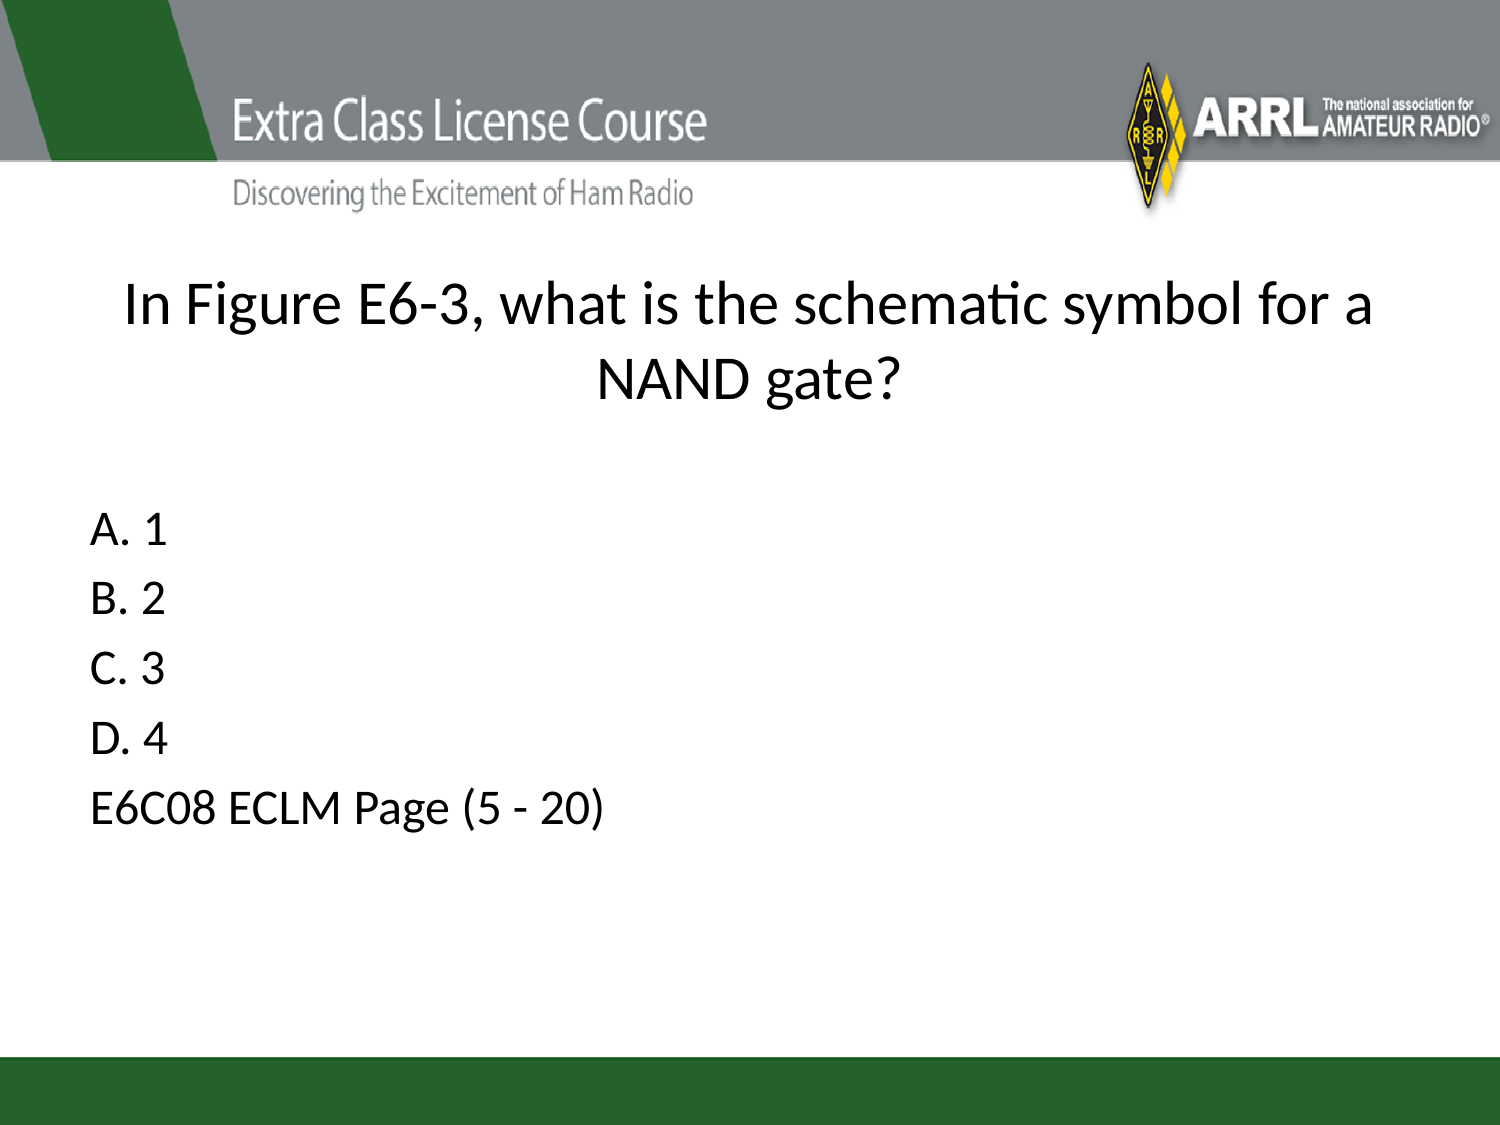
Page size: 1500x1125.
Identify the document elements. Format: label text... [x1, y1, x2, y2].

title In Figure E6-3, what is the schematic symbol for a NAND gate? [75, 254, 1425, 435]
list A. 1 B. 2 C. 3 D. 4 E6C08 ECLM Page (5 - 20) [75, 487, 1425, 1005]
picture [0, 0, 1500, 1125]
